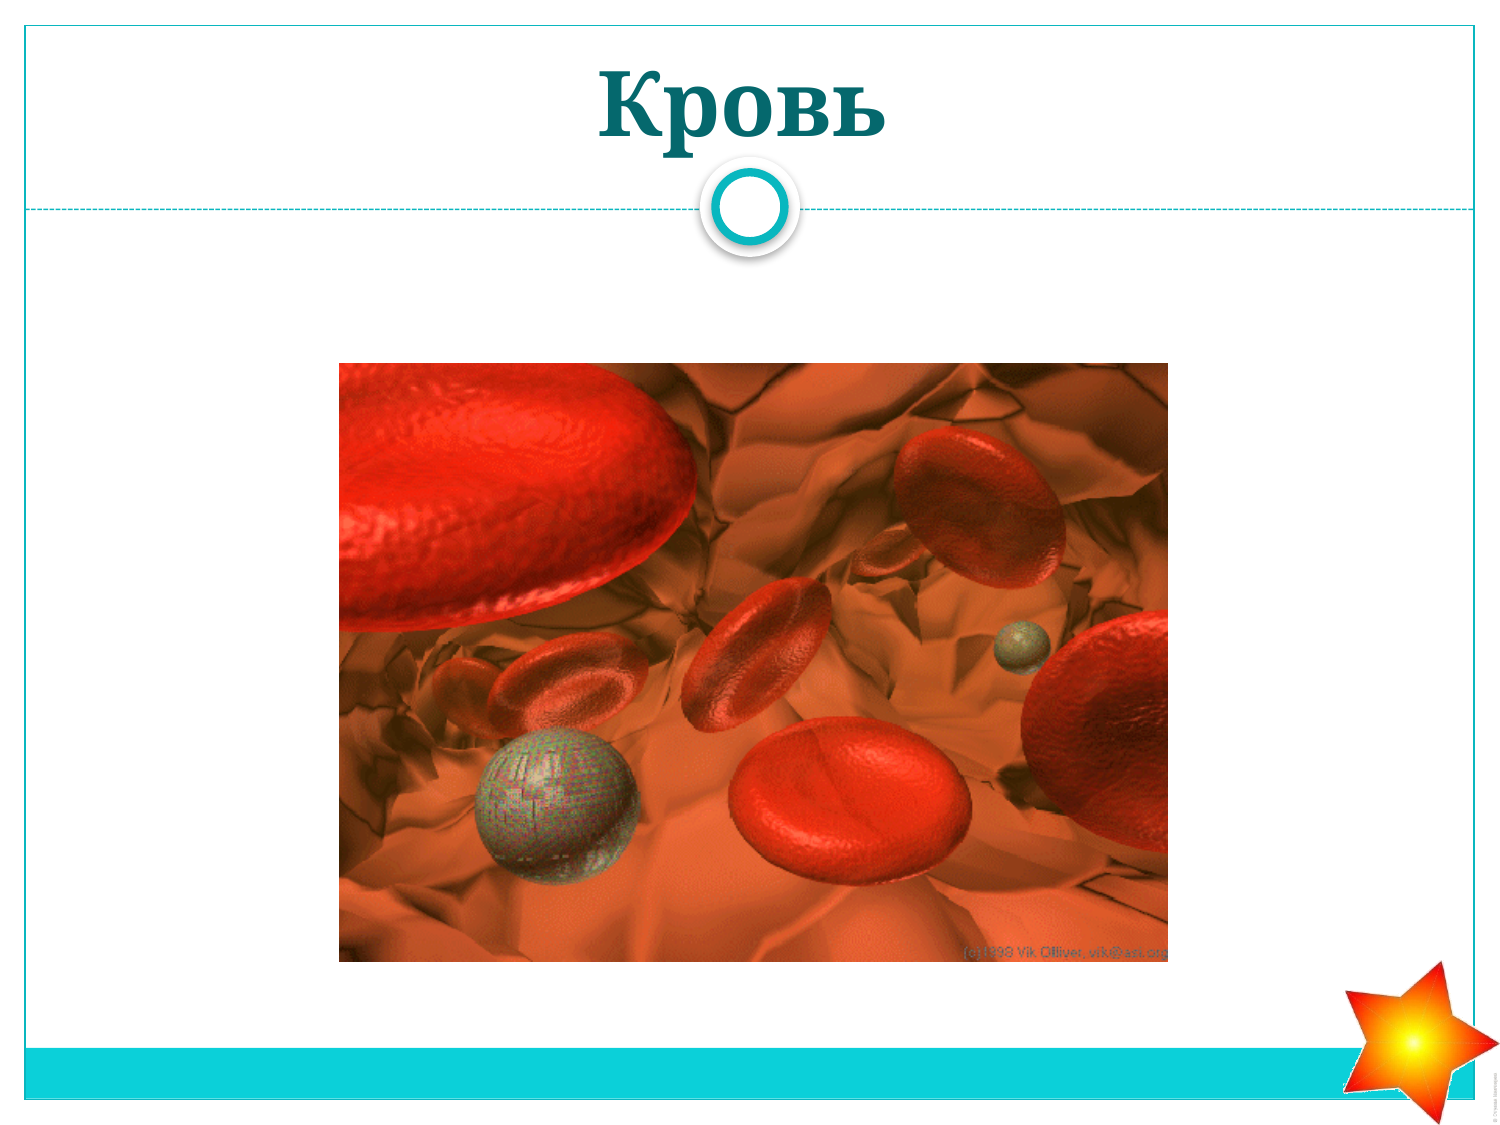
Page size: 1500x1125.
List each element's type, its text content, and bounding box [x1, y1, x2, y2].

title Кровь [49, 37, 1450, 162]
picture [339, 362, 1169, 962]
picture [1342, 960, 1500, 1125]
